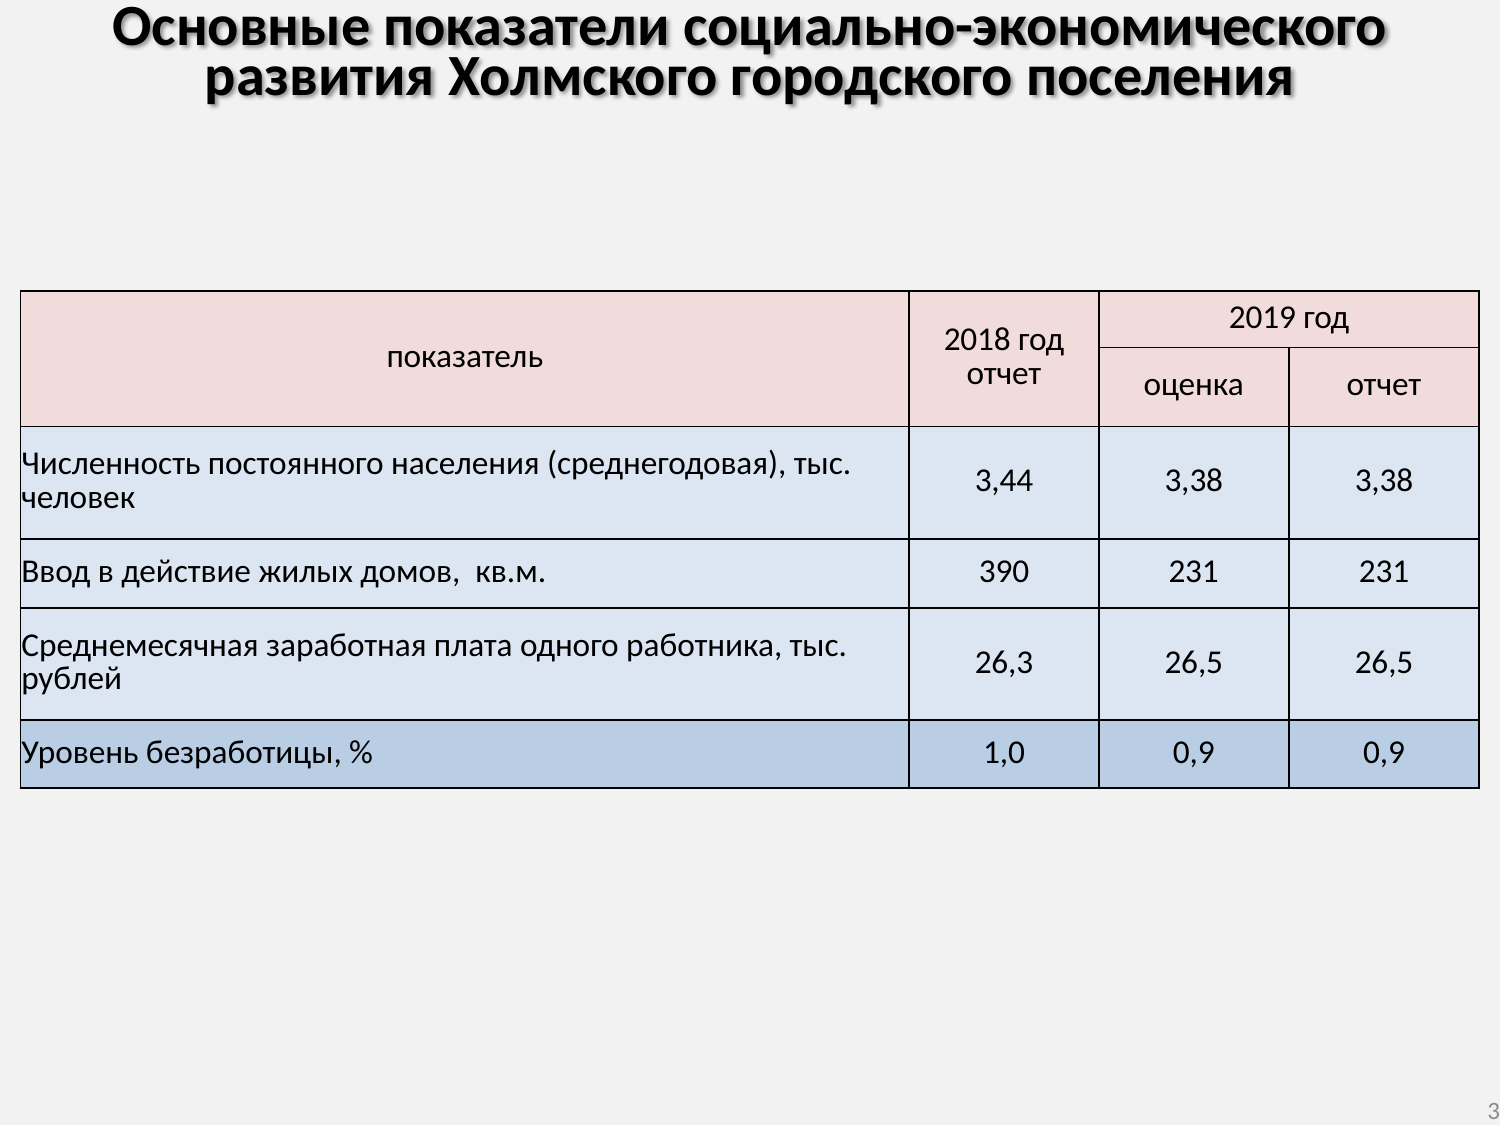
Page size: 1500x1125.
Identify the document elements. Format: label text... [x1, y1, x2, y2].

table_cell Ввод в действие жилых домов, кв.м. [21, 540, 908, 607]
slide_number 3 [1149, 1094, 1500, 1125]
table_header 2019 год [1100, 292, 1478, 347]
table_cell 1,0 [910, 721, 1098, 787]
table_cell Уровень безработицы, % [21, 721, 908, 787]
table_cell Численность постоянного населения (среднегодовая), тыс. человек [21, 427, 908, 538]
table_cell 231 [1100, 540, 1288, 607]
text_box Основные показатели социально-экономического развития Холмского городского поселения [0, 0, 1500, 221]
table_cell 231 [1290, 540, 1478, 607]
table_header показатель [21, 292, 908, 426]
table_cell 26,3 [910, 609, 1098, 719]
table_cell 3,44 [910, 427, 1098, 538]
table_cell 26,5 [1100, 609, 1288, 719]
table_cell 0,9 [1290, 721, 1478, 787]
table_header 2018 год отчет [910, 292, 1098, 426]
table_cell оценка [1100, 348, 1288, 426]
table_cell 3,38 [1290, 427, 1478, 538]
table_cell 3,38 [1100, 427, 1288, 538]
table_cell отчет [1290, 348, 1478, 426]
table_cell Среднемесячная заработная плата одного работника, тыс. рублей [21, 609, 908, 719]
table_cell 390 [910, 540, 1098, 607]
table_cell 26,5 [1290, 609, 1478, 719]
table_cell 0,9 [1100, 721, 1288, 787]
